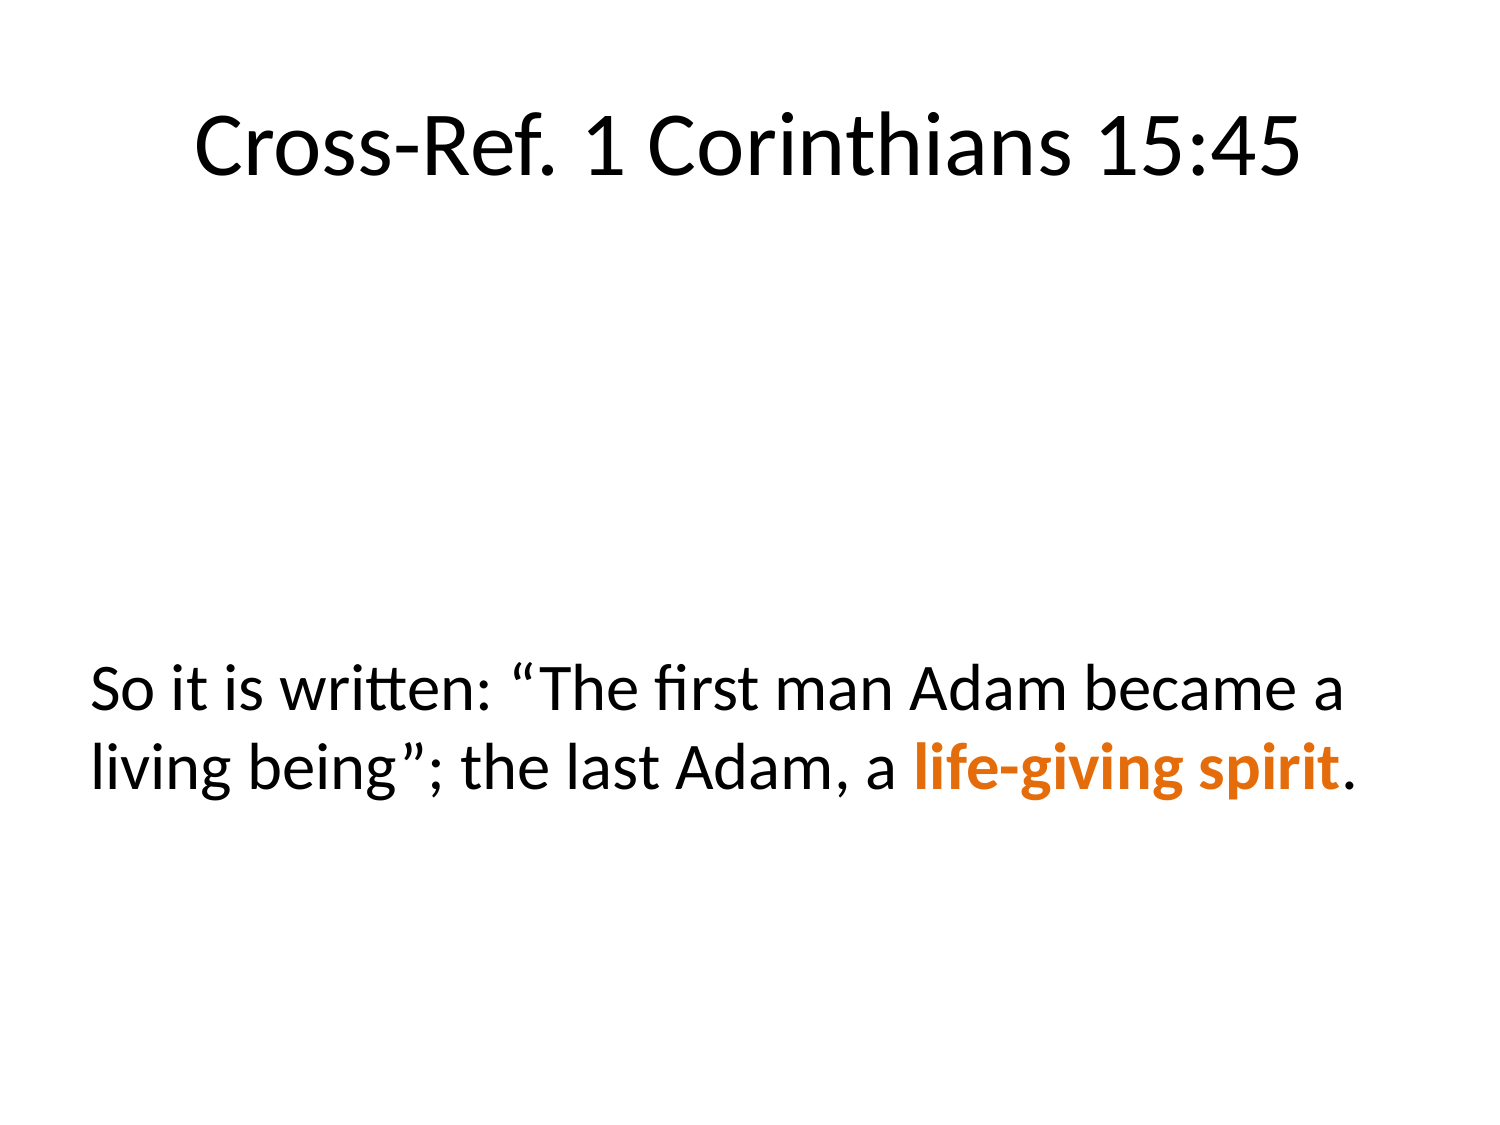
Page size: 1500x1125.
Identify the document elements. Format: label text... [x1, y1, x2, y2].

title Cross-Ref. 1 Corinthians 15:45 [75, 45, 1425, 233]
list So it is written: “The first man Adam became a living being”; the last Adam, a life-giving spirit. [75, 262, 1425, 1005]
